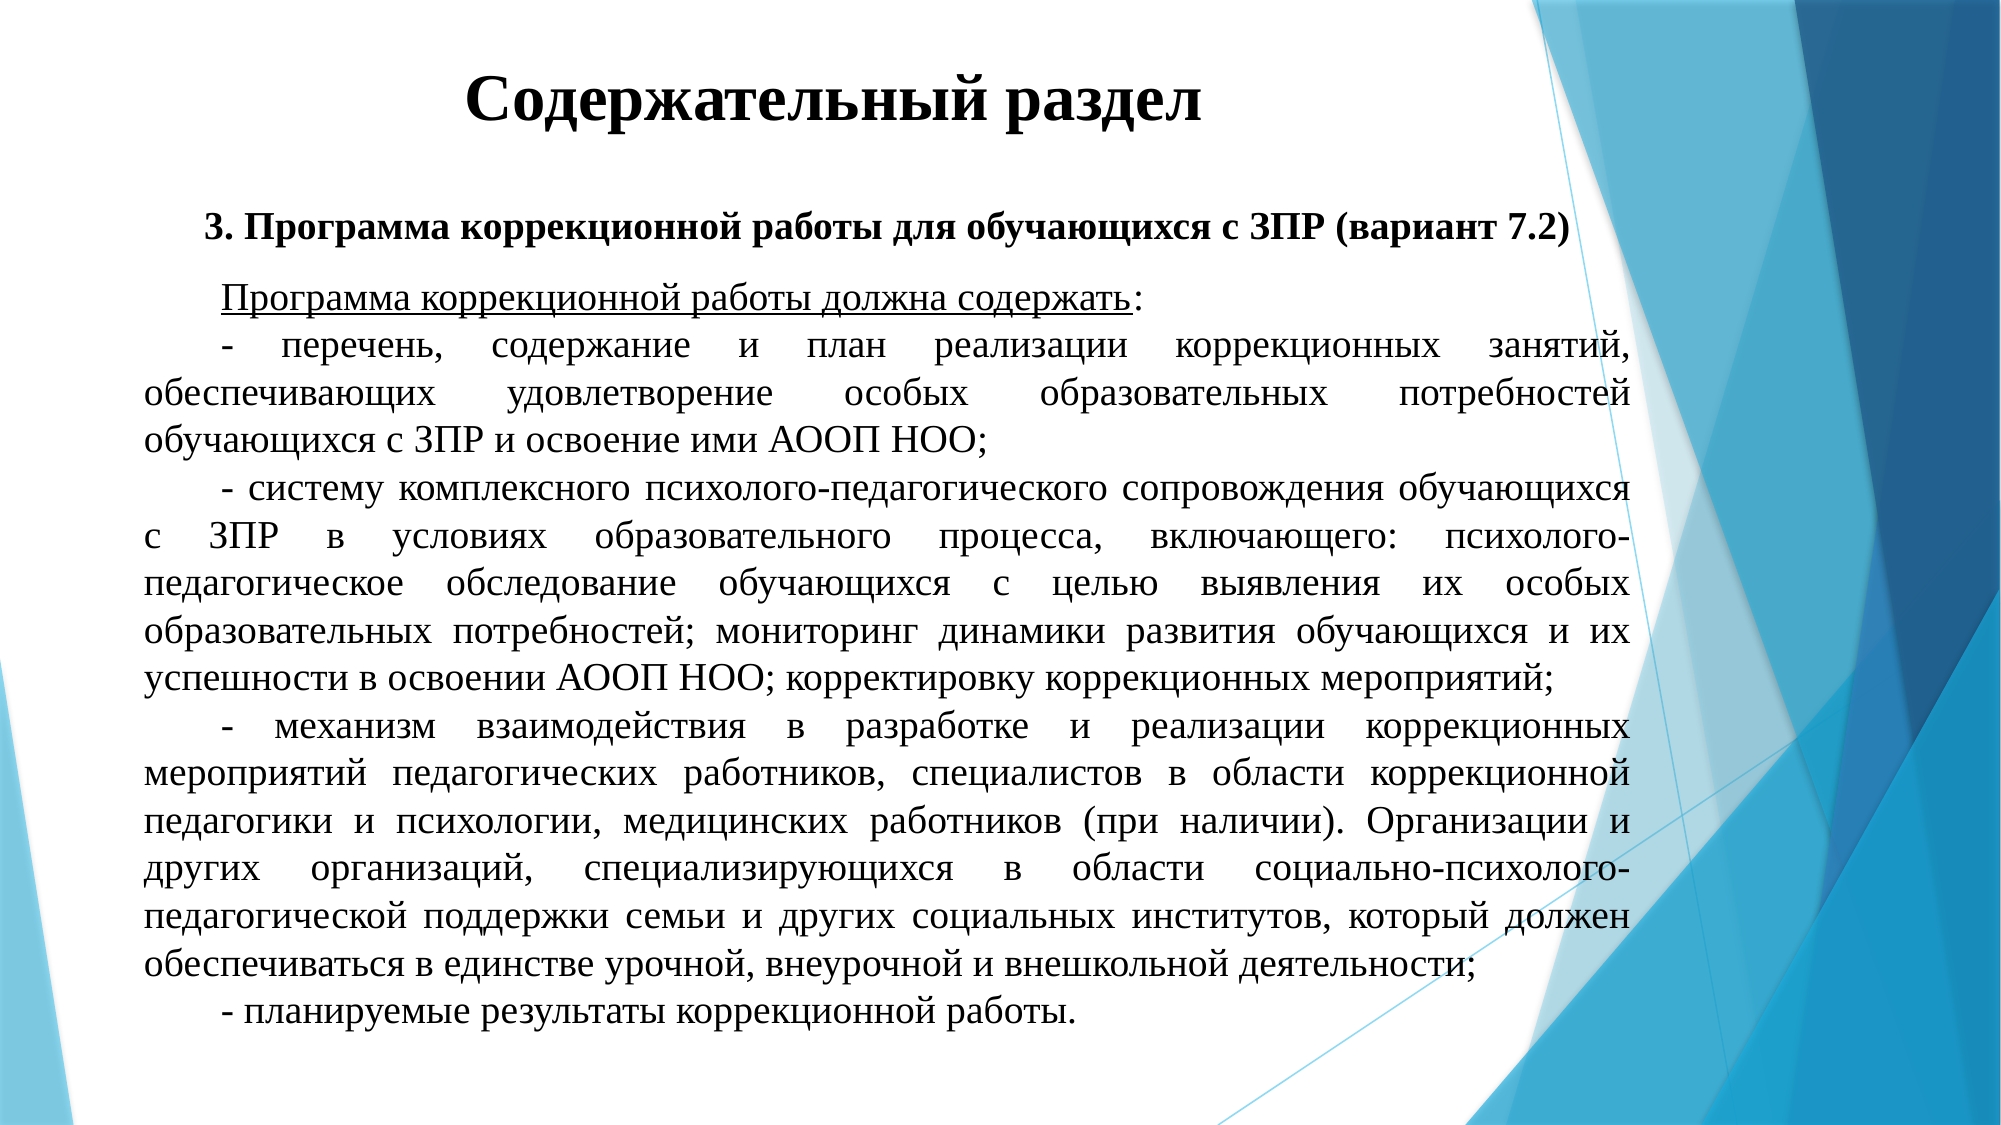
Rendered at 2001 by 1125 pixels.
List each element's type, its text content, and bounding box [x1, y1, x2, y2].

list 3. Программа коррекционной работы для обучающихся с ЗПР (вариант 7.2) Программа коррекционной работы должна содержать: - перечень, содержание и план реализации коррекционных занятий, обеспечивающих удовлетворение особых образовательных потребностей обучающихся с ЗПР и освоение ими АООП НОО; - систему комплексного психолого-педагогического сопровождения обучающихся с ЗПР в условиях образовательного процесса, включающего: психолого-педагогическое обследование обучающихся с целью выявления их особых образовательных потребностей; мониторинг динамики развития обучающихся и их успешности в освоении АООП НОО; корректировку коррекционных мероприятий; - механизм взаимодействия в разработке и реализации коррекционных мероприятий педагогических работников, специалистов в области коррекционной педагогики и психологии, медицинских работников (при наличии). Организации и других организаций, специализирующихся в области социально-психолого-педагогической поддержки семьи и других социальных институтов, который должен обеспечиваться в единстве урочной, внеурочной и внешкольной деятельности; - планируемые результаты коррекционной работы. [128, 192, 1649, 1054]
title Содержательный раздел [128, 45, 1540, 192]
